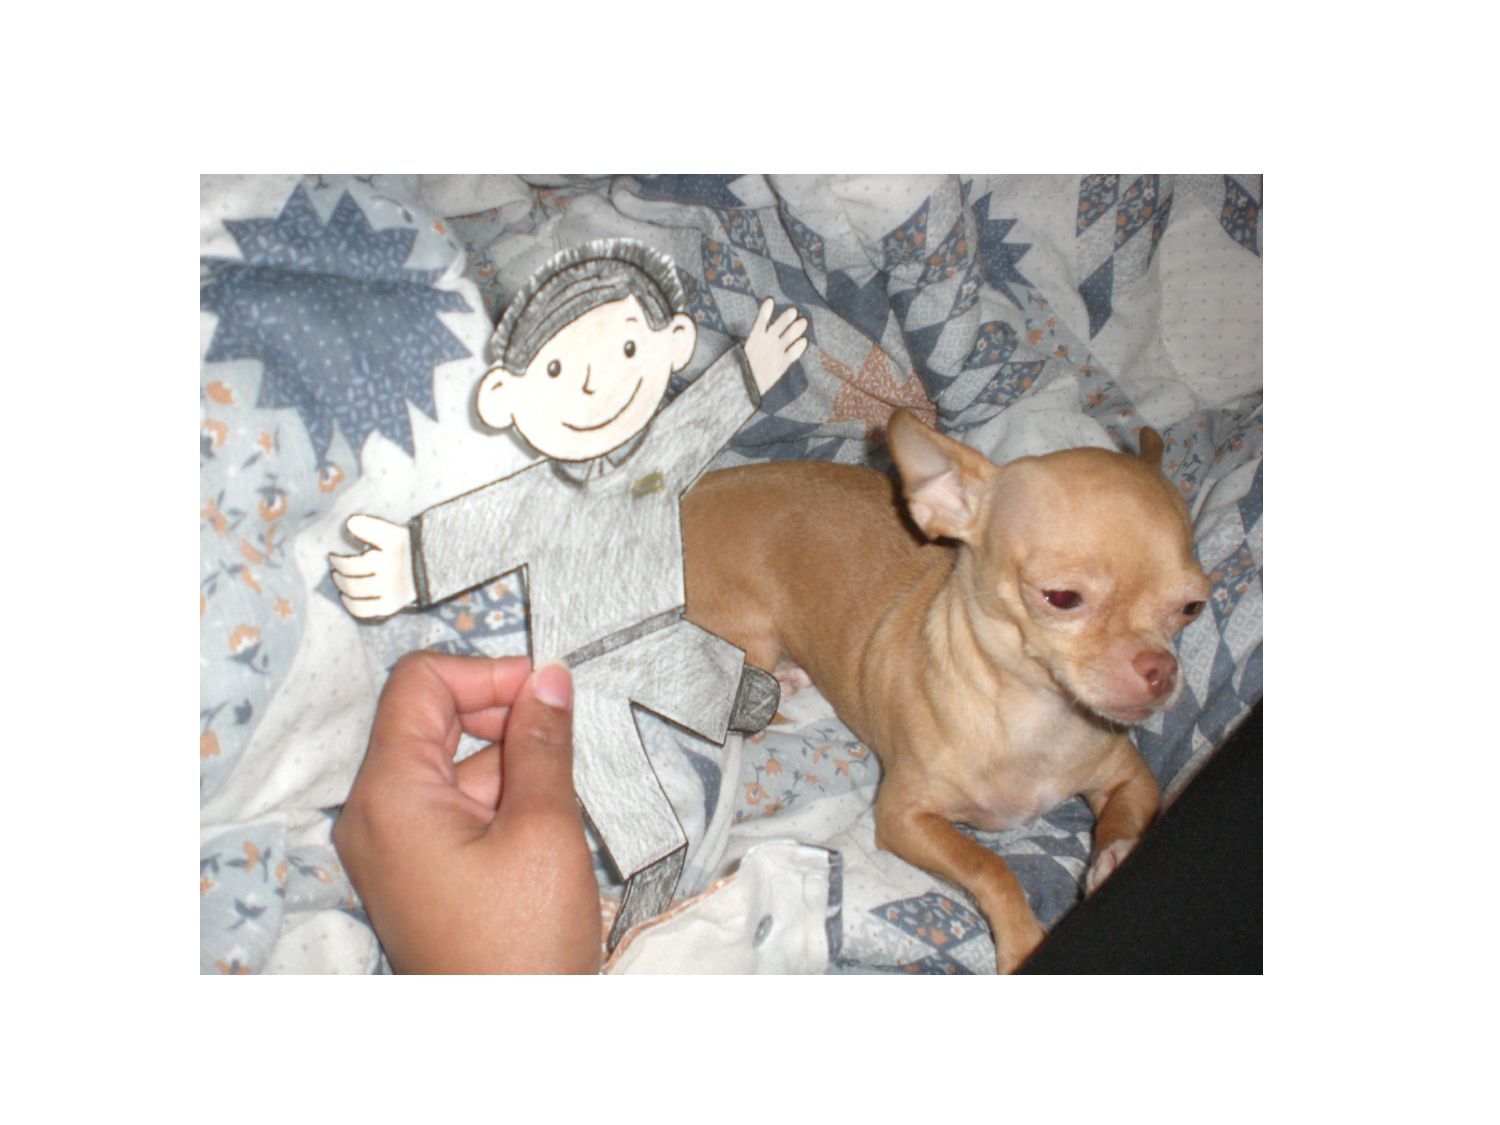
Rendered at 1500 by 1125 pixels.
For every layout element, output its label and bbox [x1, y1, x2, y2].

picture [199, 174, 1263, 976]
